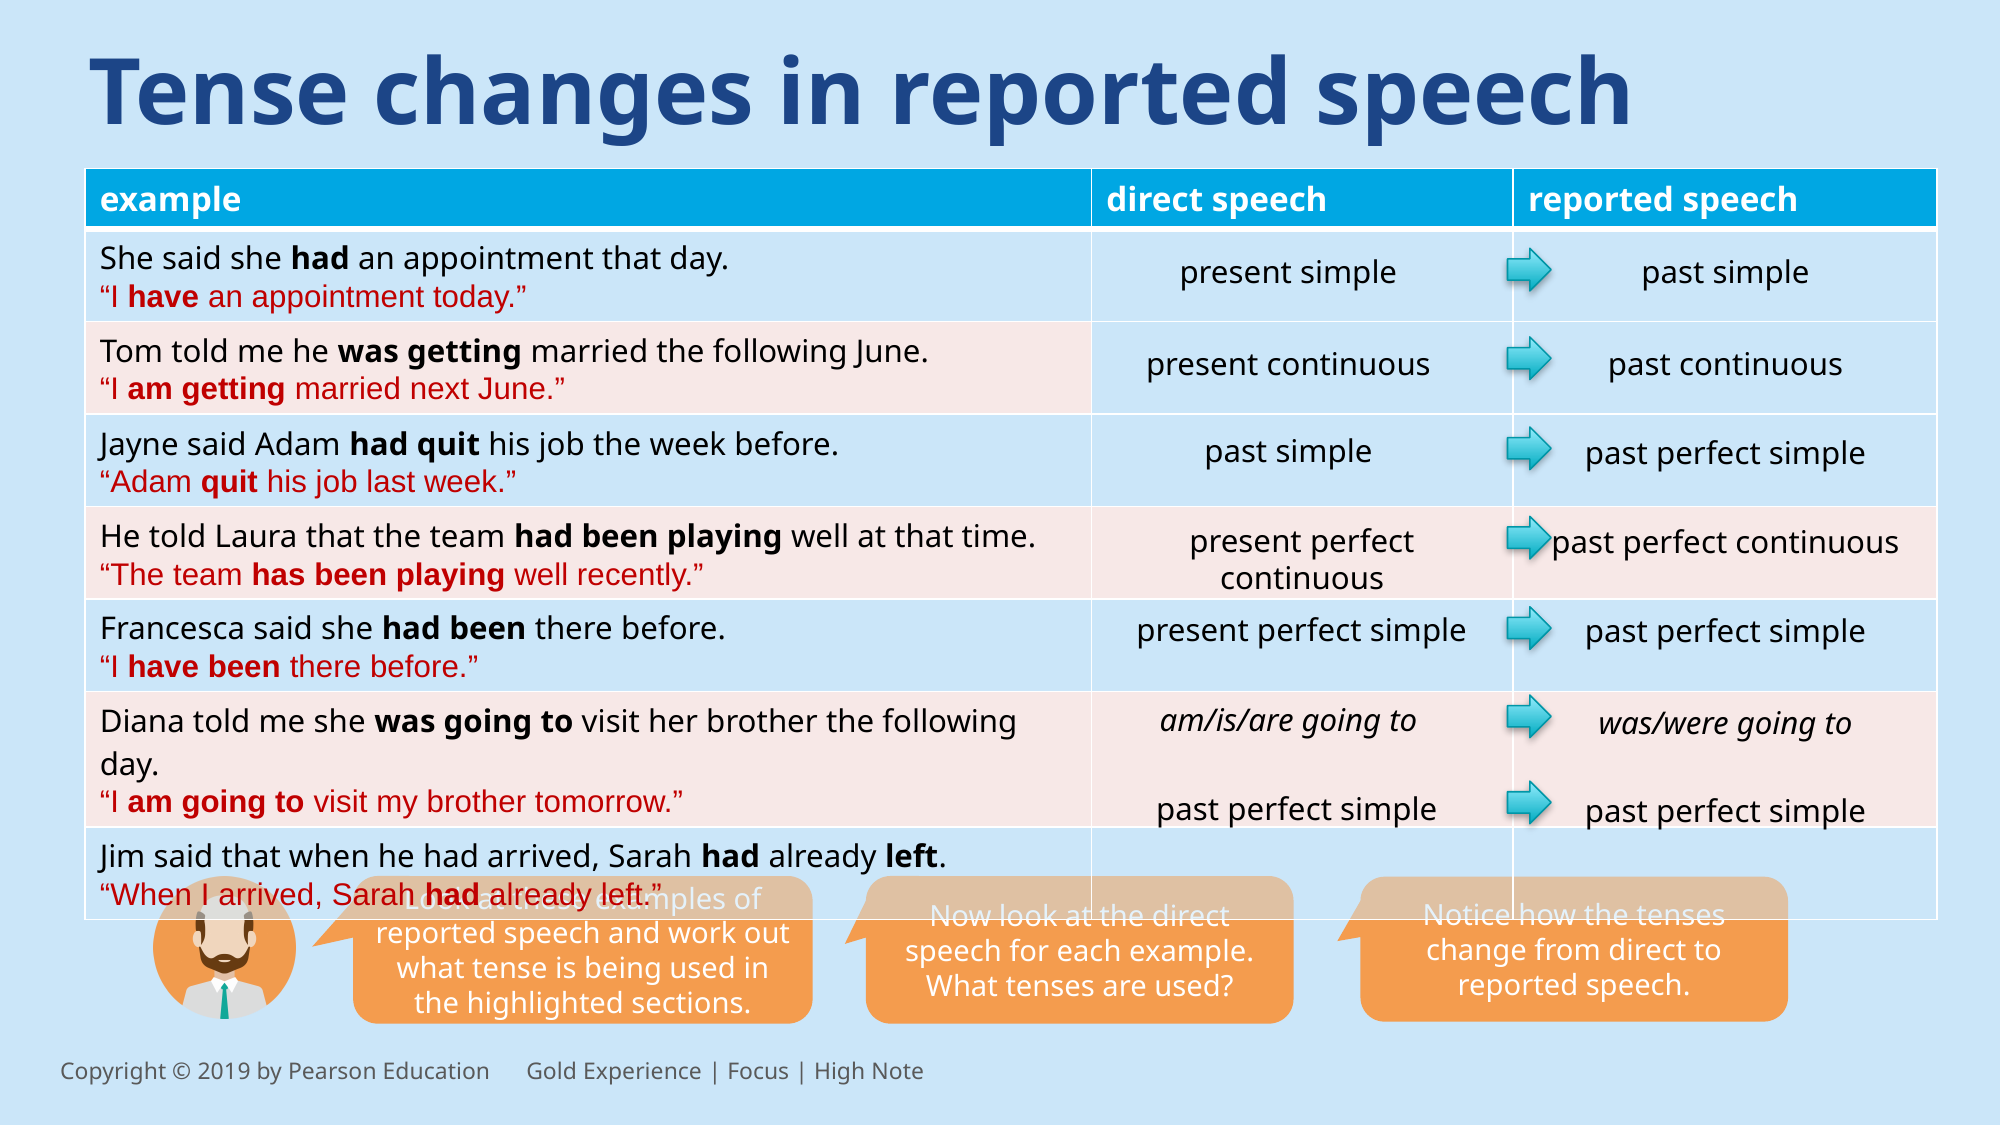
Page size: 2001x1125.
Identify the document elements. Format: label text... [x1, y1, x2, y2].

text_box past simple [1098, 416, 1479, 477]
title Tense changes in reported speech [73, 37, 1832, 253]
text_box past continuous [1535, 328, 1916, 389]
text_box [1507, 695, 1552, 738]
table_cell Jayne said Adam had quit his job the week before. “Adam quit his job last week.” [86, 415, 1091, 506]
text_box [1507, 516, 1552, 559]
table_cell [1514, 322, 1936, 413]
footer Copyright © 2019 by Pearson Education Gold Experience | Focus | High Note [45, 1040, 1084, 1101]
table_cell [1514, 600, 1936, 691]
text_box present perfect simple [1111, 595, 1492, 656]
table_cell [1514, 507, 1936, 598]
table_cell [1092, 415, 1512, 505]
text_box past perfect simple [1535, 776, 1916, 836]
text_box past perfect simple [1106, 774, 1487, 834]
text_box [1507, 606, 1552, 650]
table_cell She said she had an appointment that day. “I have an appointment today.” [86, 232, 1091, 321]
table_header reported speech [1514, 169, 1936, 226]
text_box present simple [1098, 237, 1479, 298]
text_box past perfect continuous [1535, 507, 1916, 568]
text_box present continuous [1098, 328, 1479, 389]
picture [152, 875, 296, 1020]
table_cell Tom told me he was getting married the following June. “I am getting married next June.” [86, 322, 1091, 413]
table_cell [1092, 600, 1512, 691]
text_box Look at these examples of reported speech and work out what tense is being used in the highlighted sections. [312, 920, 813, 1024]
table_cell [1092, 692, 1512, 826]
table_cell He told Laura that the team had been playing well at that time. “The team has been playing well recently.” [86, 507, 1091, 598]
text_box [1507, 426, 1552, 470]
text_box [1507, 248, 1552, 291]
table_cell Diana told me she was going to visit her brother the following day. “I am going to visit my brother tomorrow.” [86, 692, 1091, 826]
table_cell [1092, 828, 1512, 919]
text_box present perfect continuous [1088, 505, 1516, 566]
table_cell Francesca said she had been there before. “I have been there before.” [86, 600, 1091, 691]
text_box was/were going to [1535, 687, 1916, 748]
text_box Now look at the direct speech for each example. What tenses are used? [844, 920, 1294, 1024]
table_cell [1092, 566, 1512, 598]
table_header direct speech [1092, 169, 1512, 226]
text_box Notice how the tenses change from direct to reported speech. [1337, 920, 1789, 1022]
text_box past perfect simple [1535, 418, 1916, 479]
text_box [1507, 781, 1552, 824]
table_cell [1514, 415, 1936, 506]
text_box [1507, 336, 1552, 380]
table_cell [1514, 828, 1936, 919]
table_cell [1514, 692, 1936, 826]
table_cell [1092, 232, 1512, 321]
text_box past simple [1535, 237, 1916, 298]
table_cell [1092, 322, 1512, 413]
text_box past perfect simple [1535, 596, 1916, 657]
table_header example [86, 169, 1091, 226]
text_box am/is/are going to [1098, 684, 1479, 745]
table_cell Jim said that when he had arrived, Sarah had already left. “When I arrived, Sarah had already left.” [86, 828, 1091, 919]
table_cell [1514, 232, 1936, 321]
